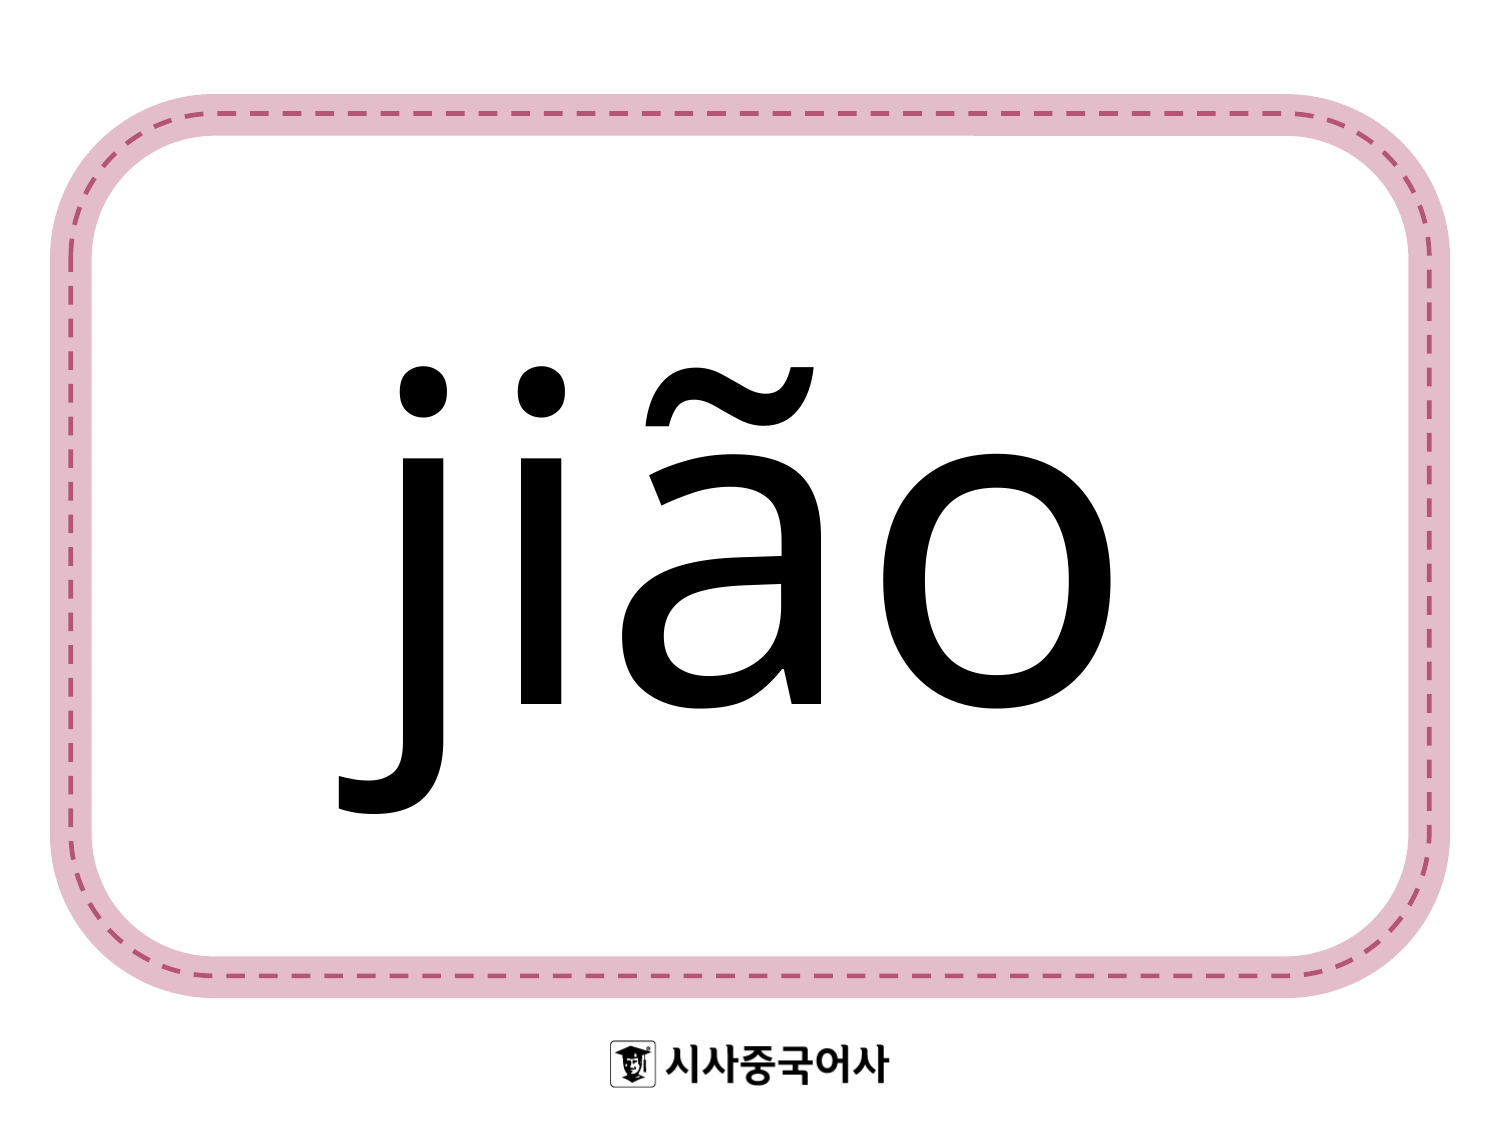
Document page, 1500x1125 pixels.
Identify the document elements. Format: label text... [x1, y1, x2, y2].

text_box jião [145, 189, 1354, 853]
picture [602, 1034, 898, 1094]
